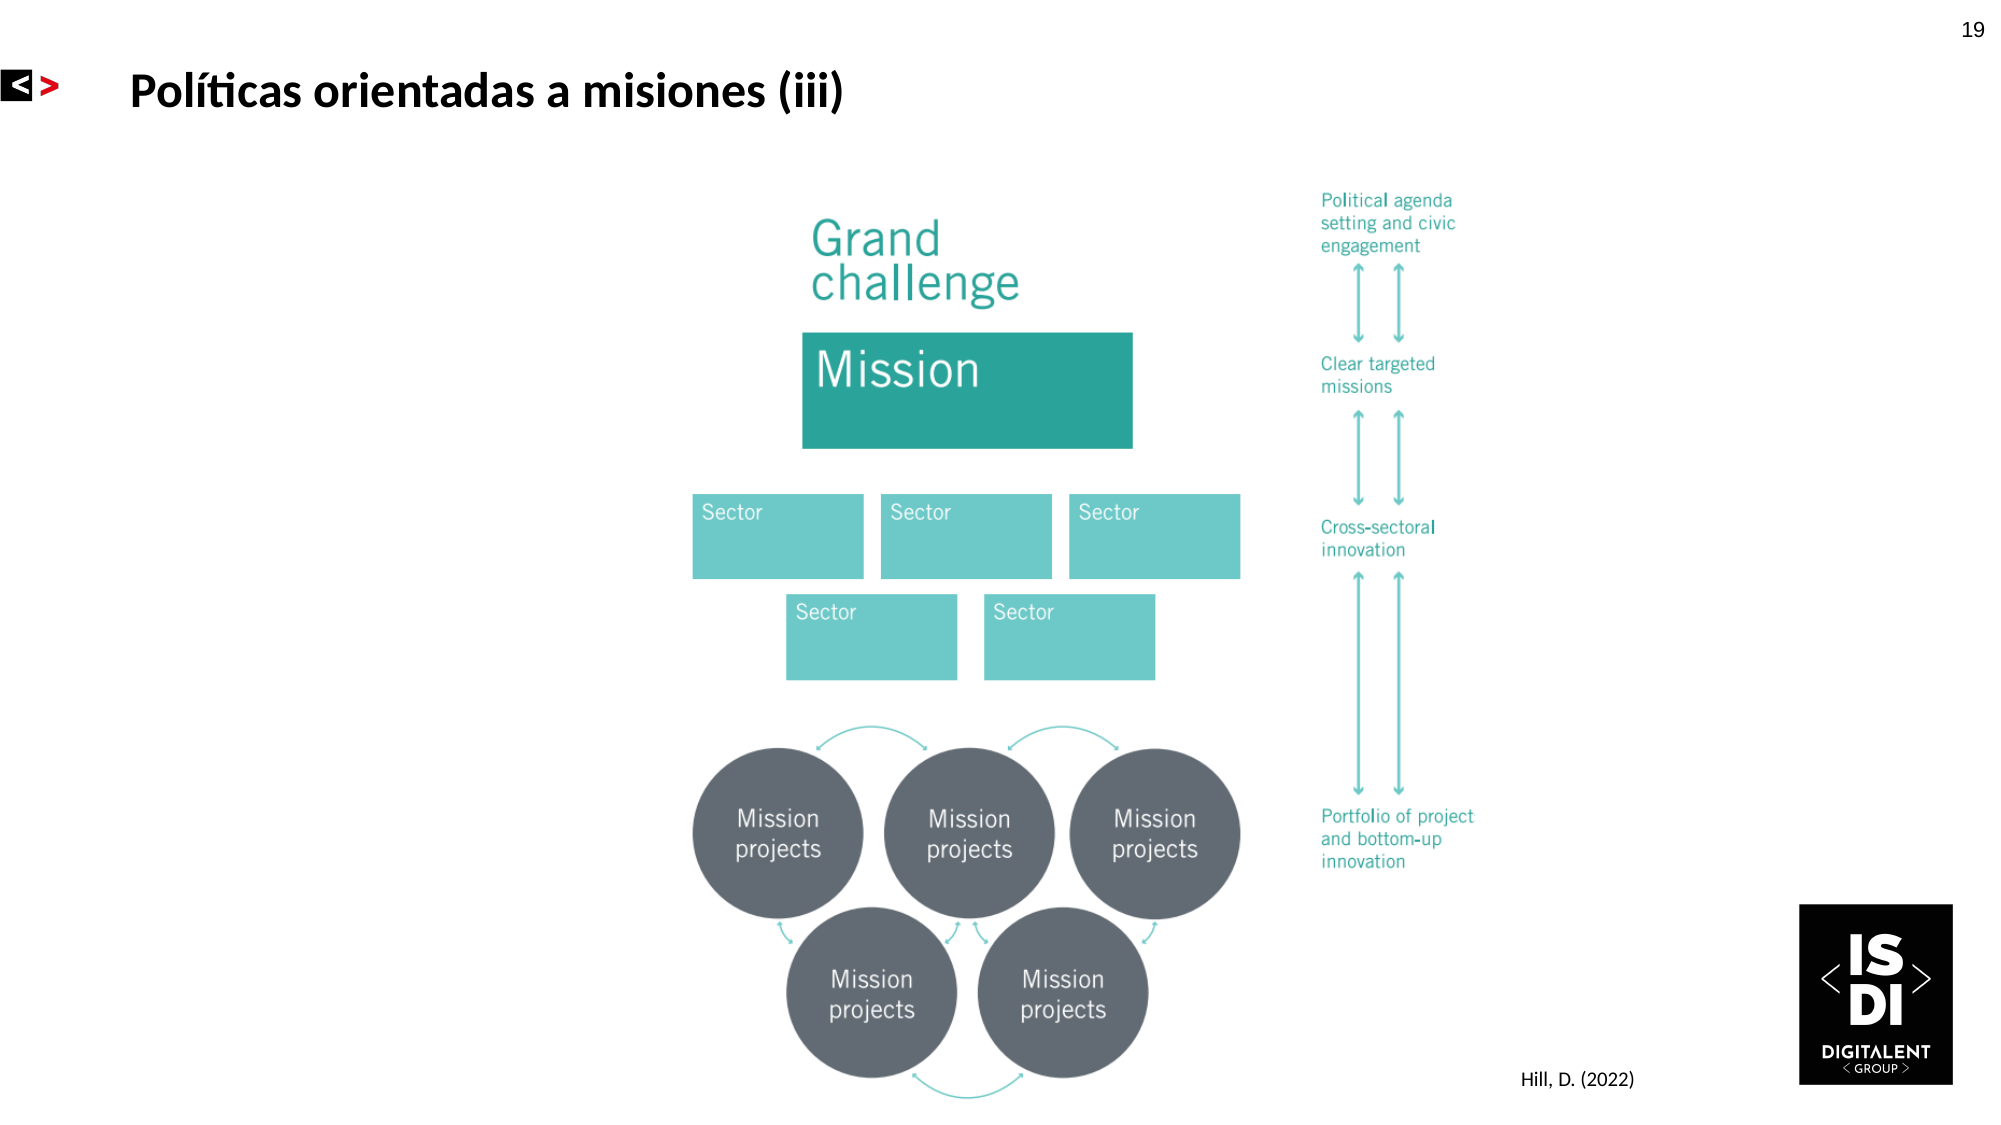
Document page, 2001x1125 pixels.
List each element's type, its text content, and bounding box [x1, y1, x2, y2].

picture [37, 74, 59, 99]
picture [1797, 902, 1955, 1087]
picture [7, 73, 33, 100]
title Políticas orientadas a misiones (iii) [115, 37, 1888, 137]
text_box Hill, D. (2022) [1480, 1058, 1650, 1099]
picture [668, 170, 1476, 1125]
